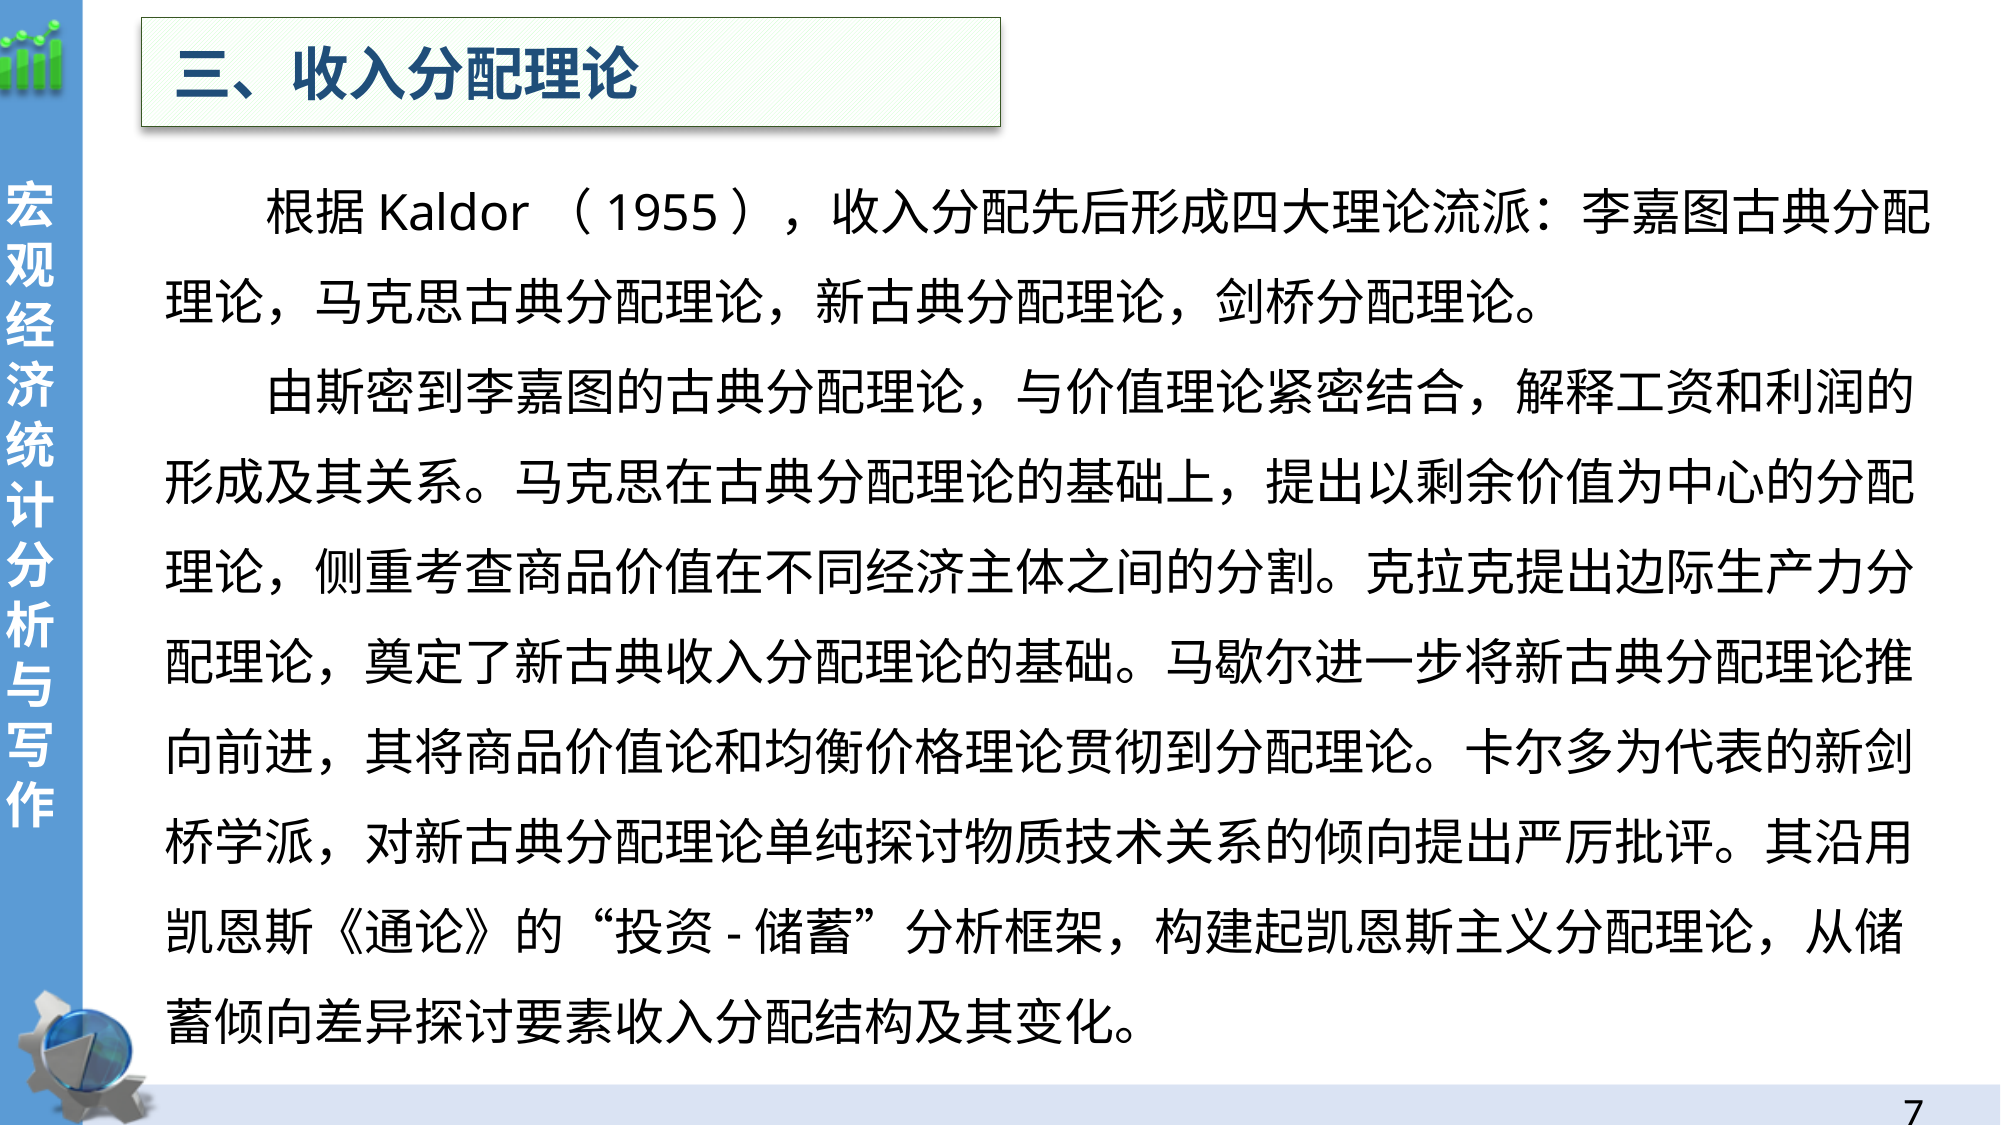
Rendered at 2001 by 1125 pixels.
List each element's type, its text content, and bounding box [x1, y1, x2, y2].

slide_number 6 [1786, 1085, 1940, 1125]
picture [0, 0, 2001, 1125]
text_box 三、收入分配理论 [141, 17, 1000, 127]
text_box 根据Kaldor（1955），收入分配先后形成四大理论流派：李嘉图古典分配理论，马克思古典分配理论，新古典分配理论，剑桥分配理论。 由斯密到李嘉图的古典分配理论，与价值理论紧密结合，解释工资和利润的形成及其关系。马克思在古典分配理论的基础上，提出以剩余价值为中心的分配理论，侧重考查商品价值在不同经济主体之间的分割。克拉克提出边际生产力分配理论，奠定了新古典收入分配理论的基础。马歇尔进一步将新古典分配理论推向前进，其将商品价值论和均衡价格理论贯彻到分配理论。卡尔多为代表的新剑桥学派，对新古典分配理论单纯探讨物质技术关系的倾向提出严厉批评。其沿用凯恩斯《通论》的“投资-储蓄”分析框架，构建起凯恩斯主义分配理论，从储蓄倾向差异探讨要素收入分配结构及其变化。 [140, 209, 1940, 1108]
